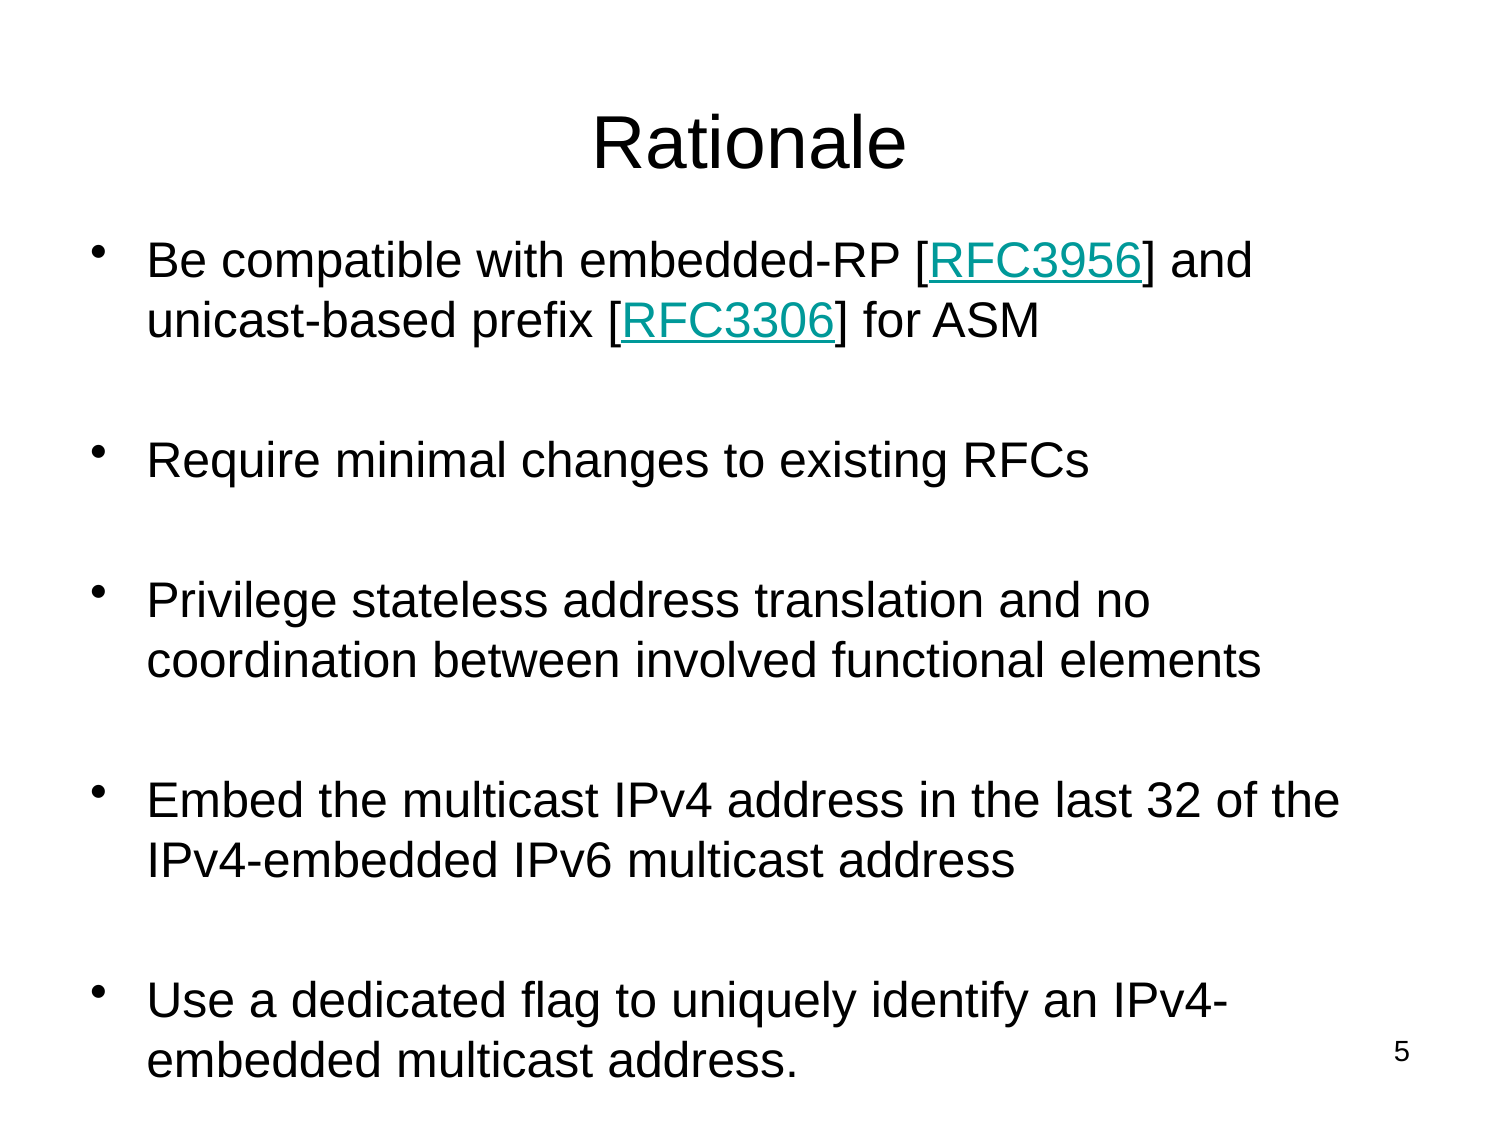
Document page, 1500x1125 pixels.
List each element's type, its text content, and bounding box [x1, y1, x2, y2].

title Rationale [74, 44, 1426, 219]
text_box 5 [1074, 1024, 1425, 1103]
list Be compatible with embedded-RP [RFC3956] and unicast-based prefix [RFC3306] for ASM Require minimal changes to existing RFCs Privilege stateless address translation and no coordination between involved functional elements Embed the multicast IPv4 address in the last 32 of the IPv4-embedded IPv6 multicast address Use a dedicated flag to uniquely identify an IPv4-embedded multicast address. [74, 219, 1426, 963]
